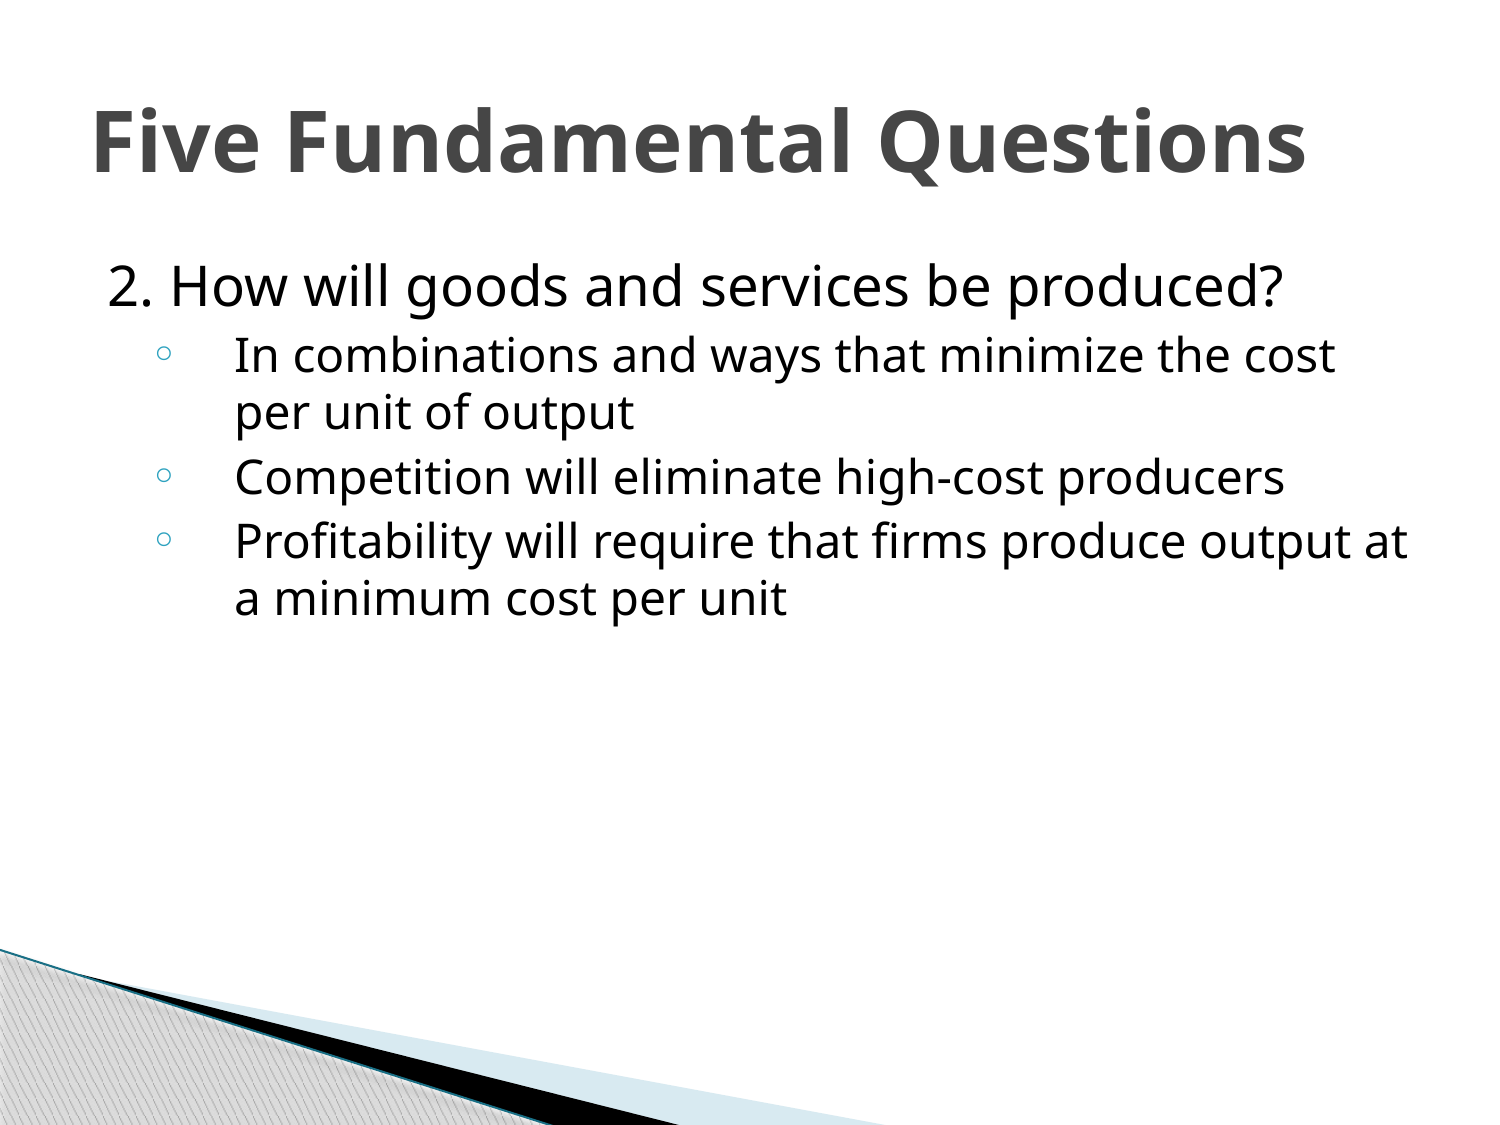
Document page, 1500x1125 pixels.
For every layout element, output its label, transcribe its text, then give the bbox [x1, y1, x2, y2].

title Five Fundamental Questions [75, 45, 1425, 233]
list 2. How will goods and services be produced? In combinations and ways that minimize the cost per unit of output Competition will eliminate high-cost producers Profitability will require that firms produce output at a minimum cost per unit [75, 243, 1425, 986]
